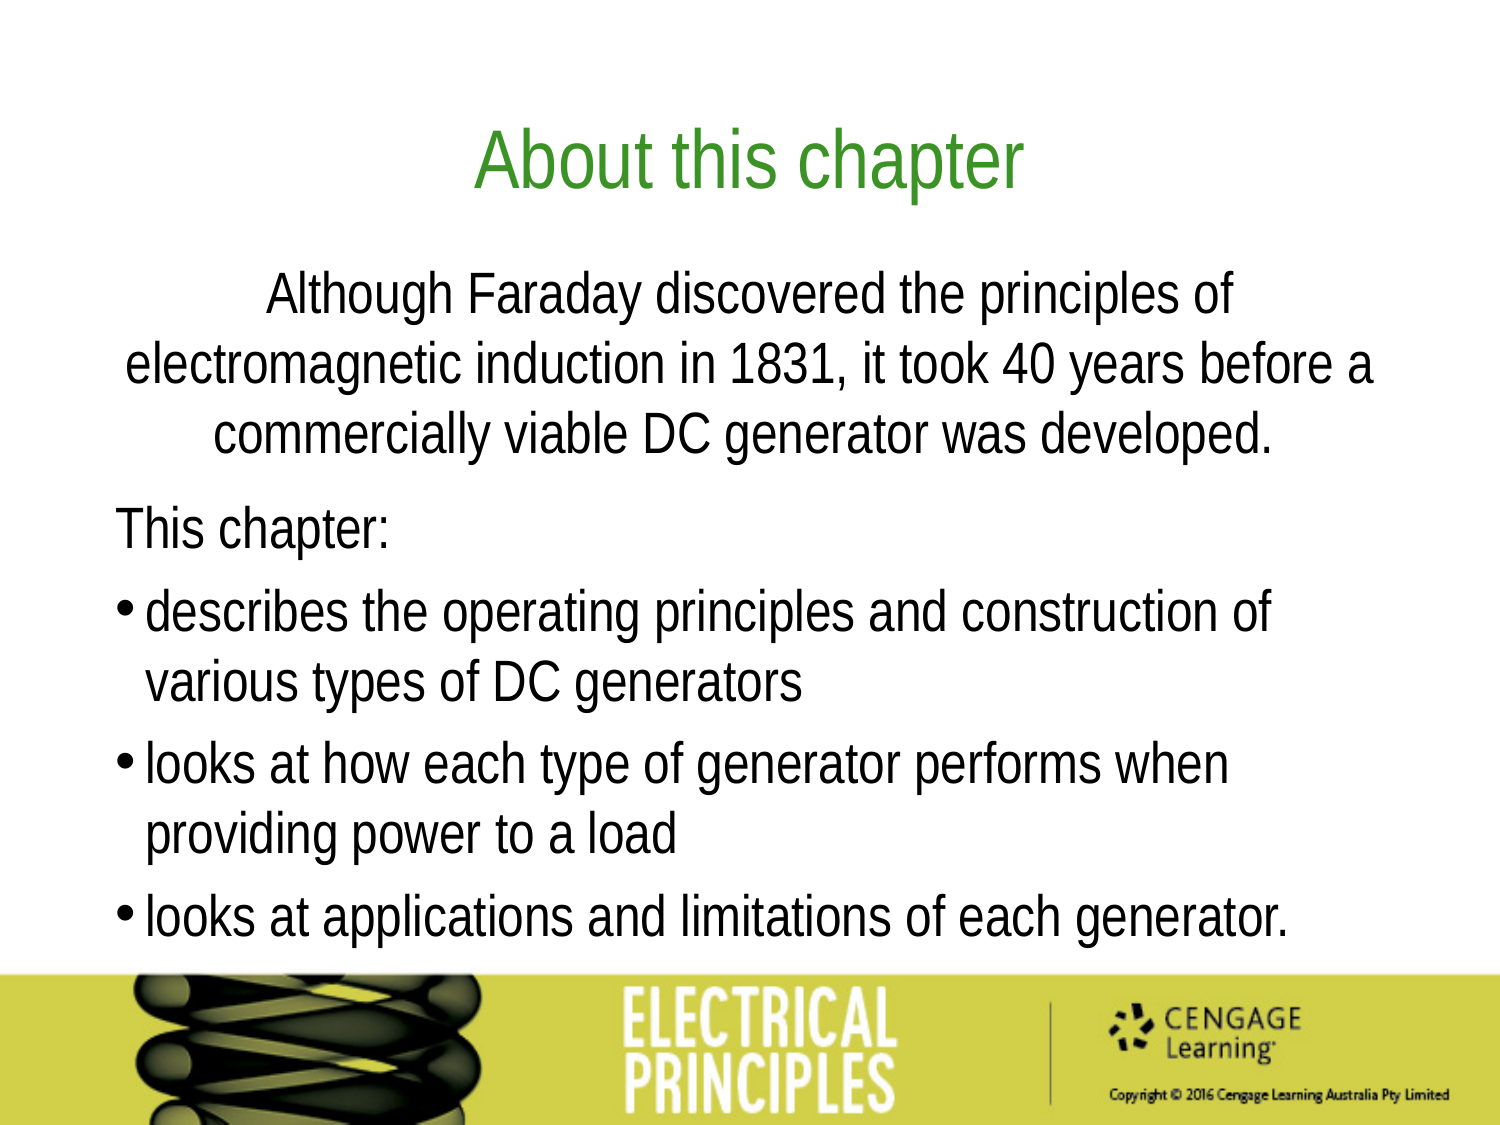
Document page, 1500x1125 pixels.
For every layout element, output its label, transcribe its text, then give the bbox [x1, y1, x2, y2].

title About this chapter [0, 0, 1500, 207]
picture [0, 207, 1500, 1125]
text_box Although Faraday discovered the principles of electromagnetic induction in 1831, it took 40 years before a commercially viable DC generator was developed. This chapter: describes the operating principles and construction of various types of DC generators looks at how each type of generator performs when providing power to a load looks at applications and limitations of each generator. [100, 247, 1400, 956]
